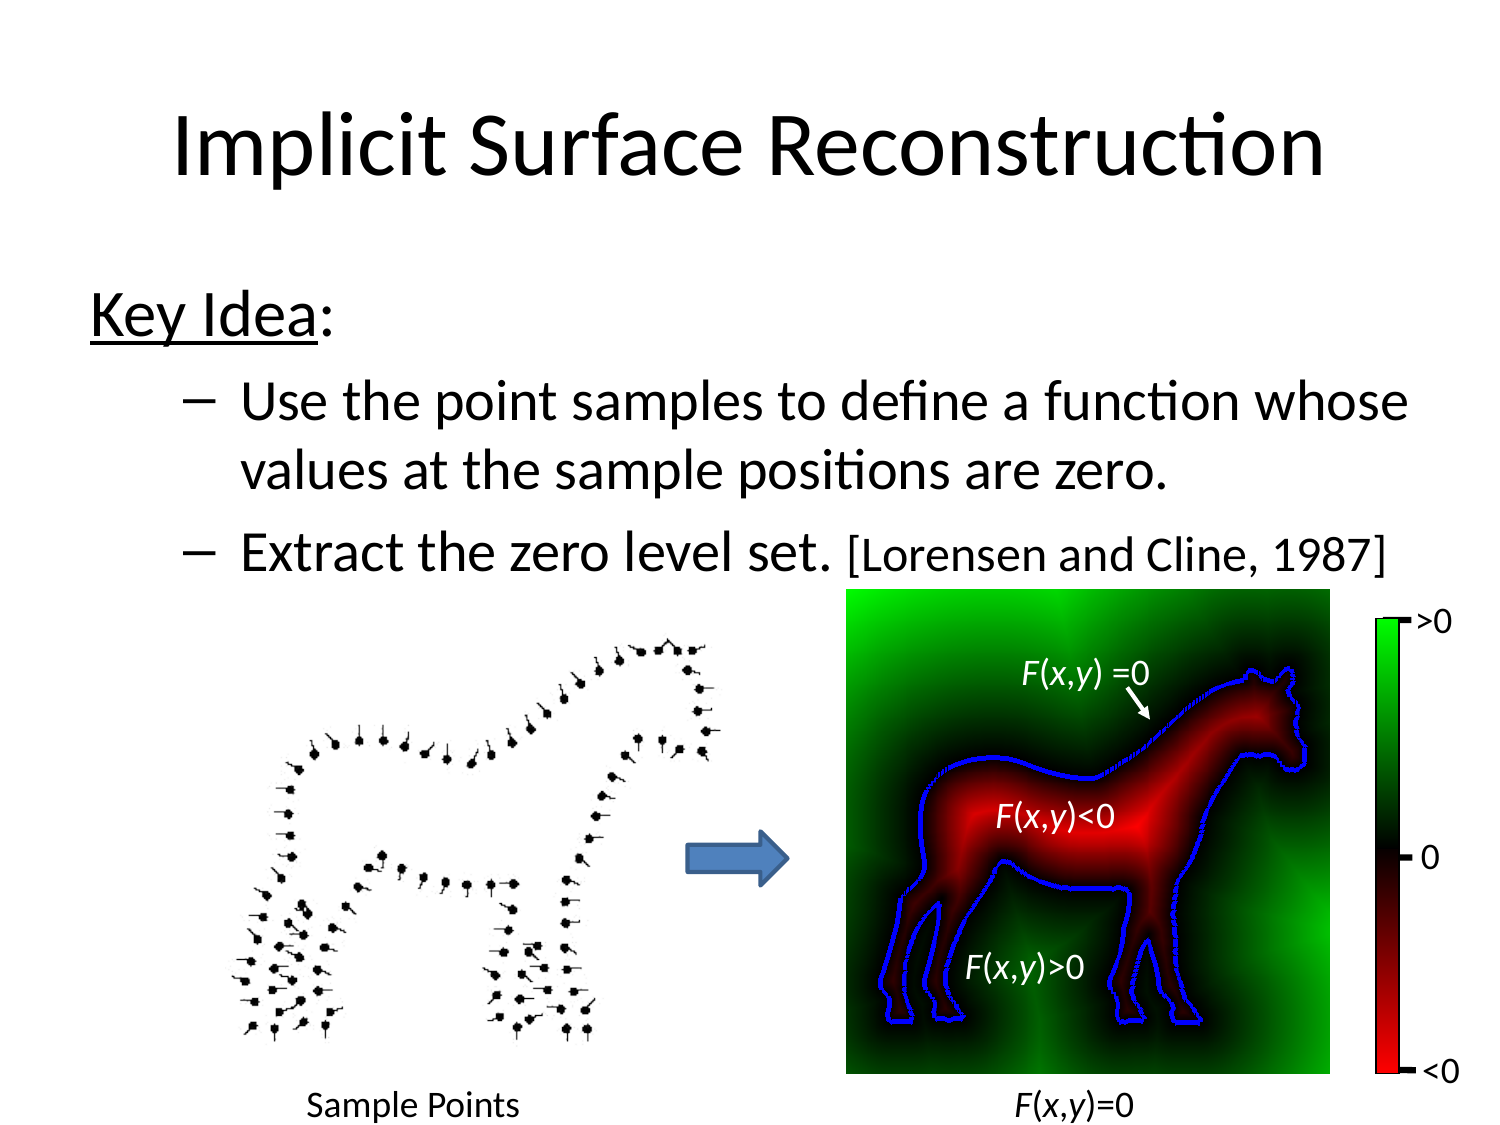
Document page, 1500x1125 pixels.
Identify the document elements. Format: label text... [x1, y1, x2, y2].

title Implicit Surface Reconstruction [75, 45, 1425, 233]
picture [224, 601, 734, 1110]
text_box [737, 829, 790, 888]
text_box Sample Points [291, 1119, 543, 1125]
list Key Idea: Use the point samples to define a function whose values at the sample positions are zero. Extract the zero level set. [Lorensen and Cline, 1987] [75, 262, 1425, 1125]
text_box F(x,y)=0 [999, 1082, 1250, 1125]
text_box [1375, 618, 1400, 1074]
text_box >0 [1387, 588, 1468, 649]
text_box 0 [1404, 824, 1455, 885]
picture [845, 589, 1330, 1074]
text_box <0 [1394, 1038, 1475, 1098]
